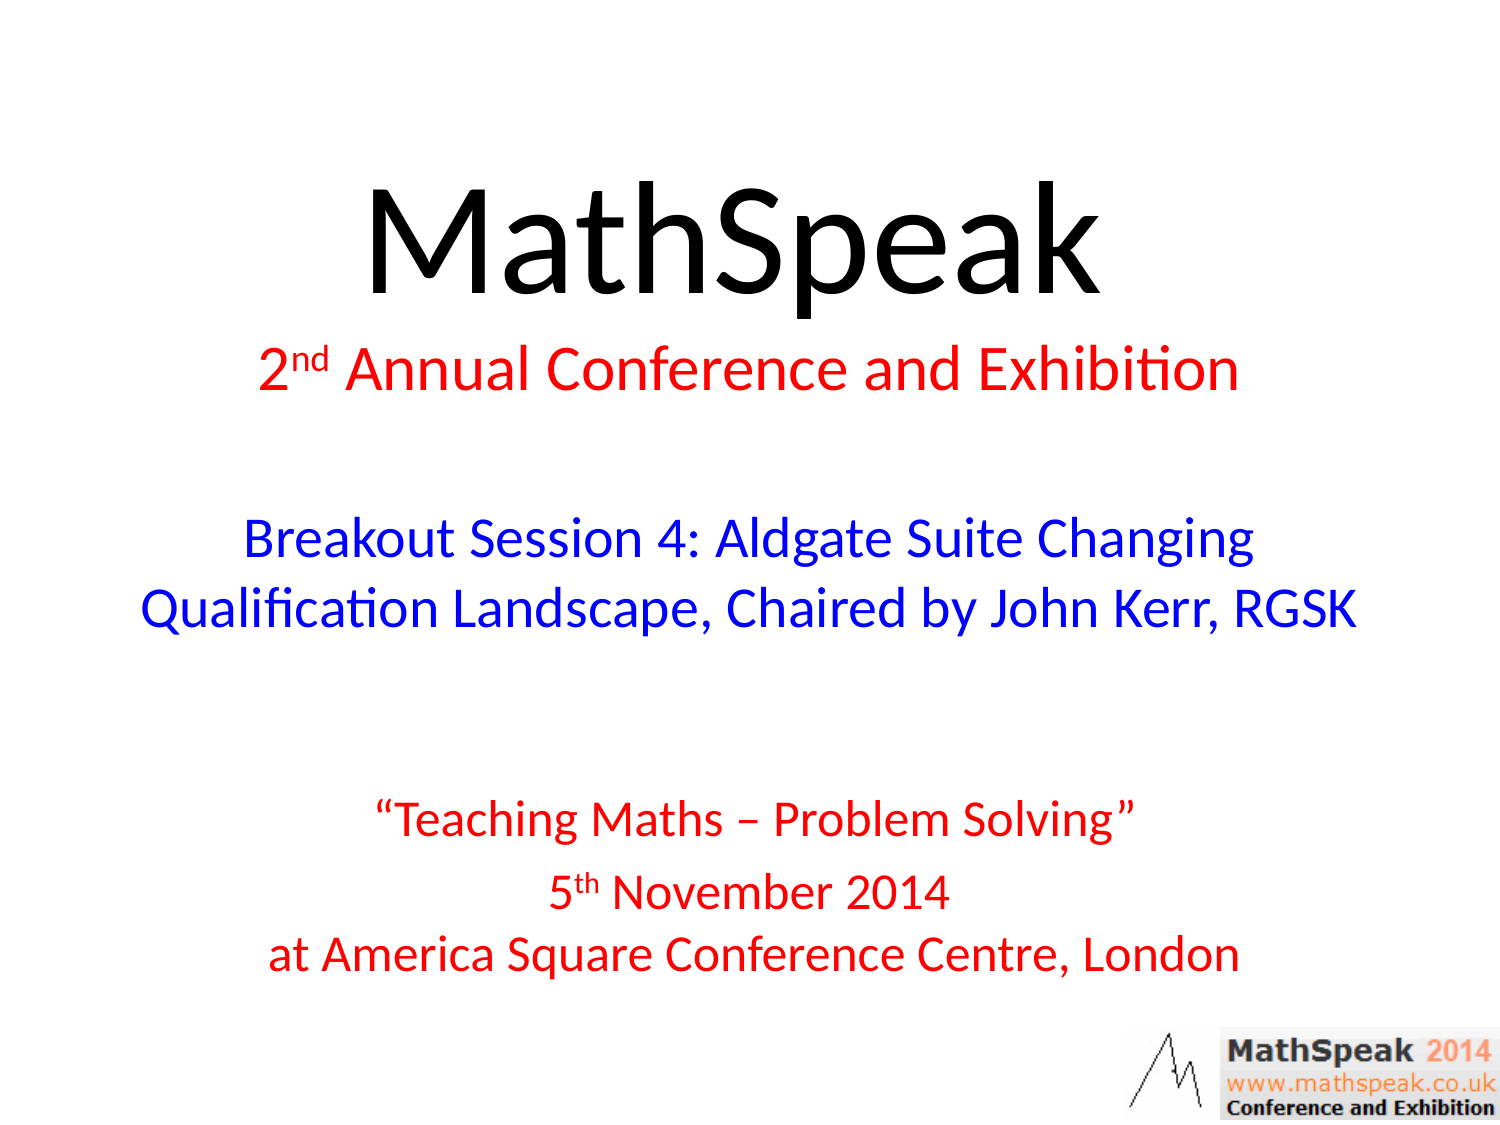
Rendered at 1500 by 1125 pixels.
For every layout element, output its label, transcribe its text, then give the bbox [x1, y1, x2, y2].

picture [1124, 1026, 1500, 1120]
subtitle “Teaching Maths – Problem Solving” 5th November 2014 at America Square Conference Centre, London [230, 704, 1281, 992]
title MathSpeak 2nd Annual Conference and Exhibition Breakout Session 4: Aldgate Suite Changing Qualification Landscape, Chaired by John Kerr, RGSK [112, 90, 1388, 681]
